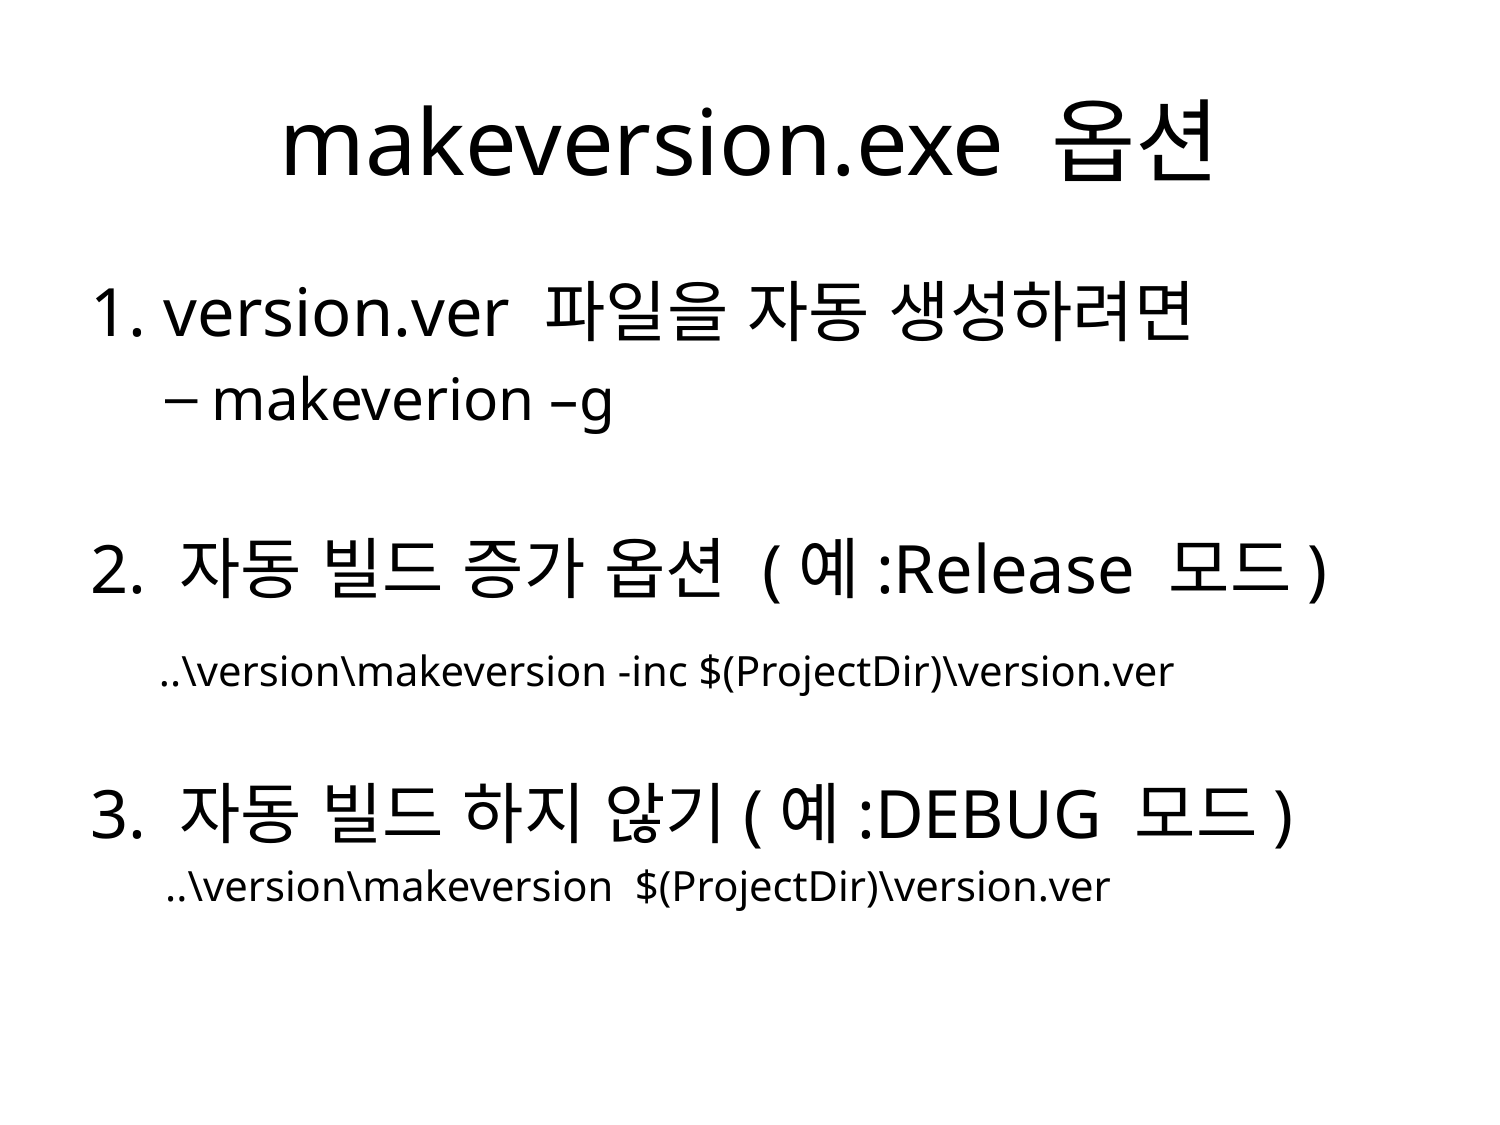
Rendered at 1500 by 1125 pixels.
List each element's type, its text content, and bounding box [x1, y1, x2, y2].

list 1. version.ver 파일을 자동 생성하려면 makeverion –g 2. 자동 빌드 증가 옵션 (예:Release 모드) ..\version\makeversion -inc $(ProjectDir)\version.ver 3. 자동 빌드 하지 않기(예:DEBUG 모드) ..\version\makeversion $(ProjectDir)\version.ver [75, 262, 1425, 1005]
title makeversion.exe 옵션 [75, 45, 1425, 233]
